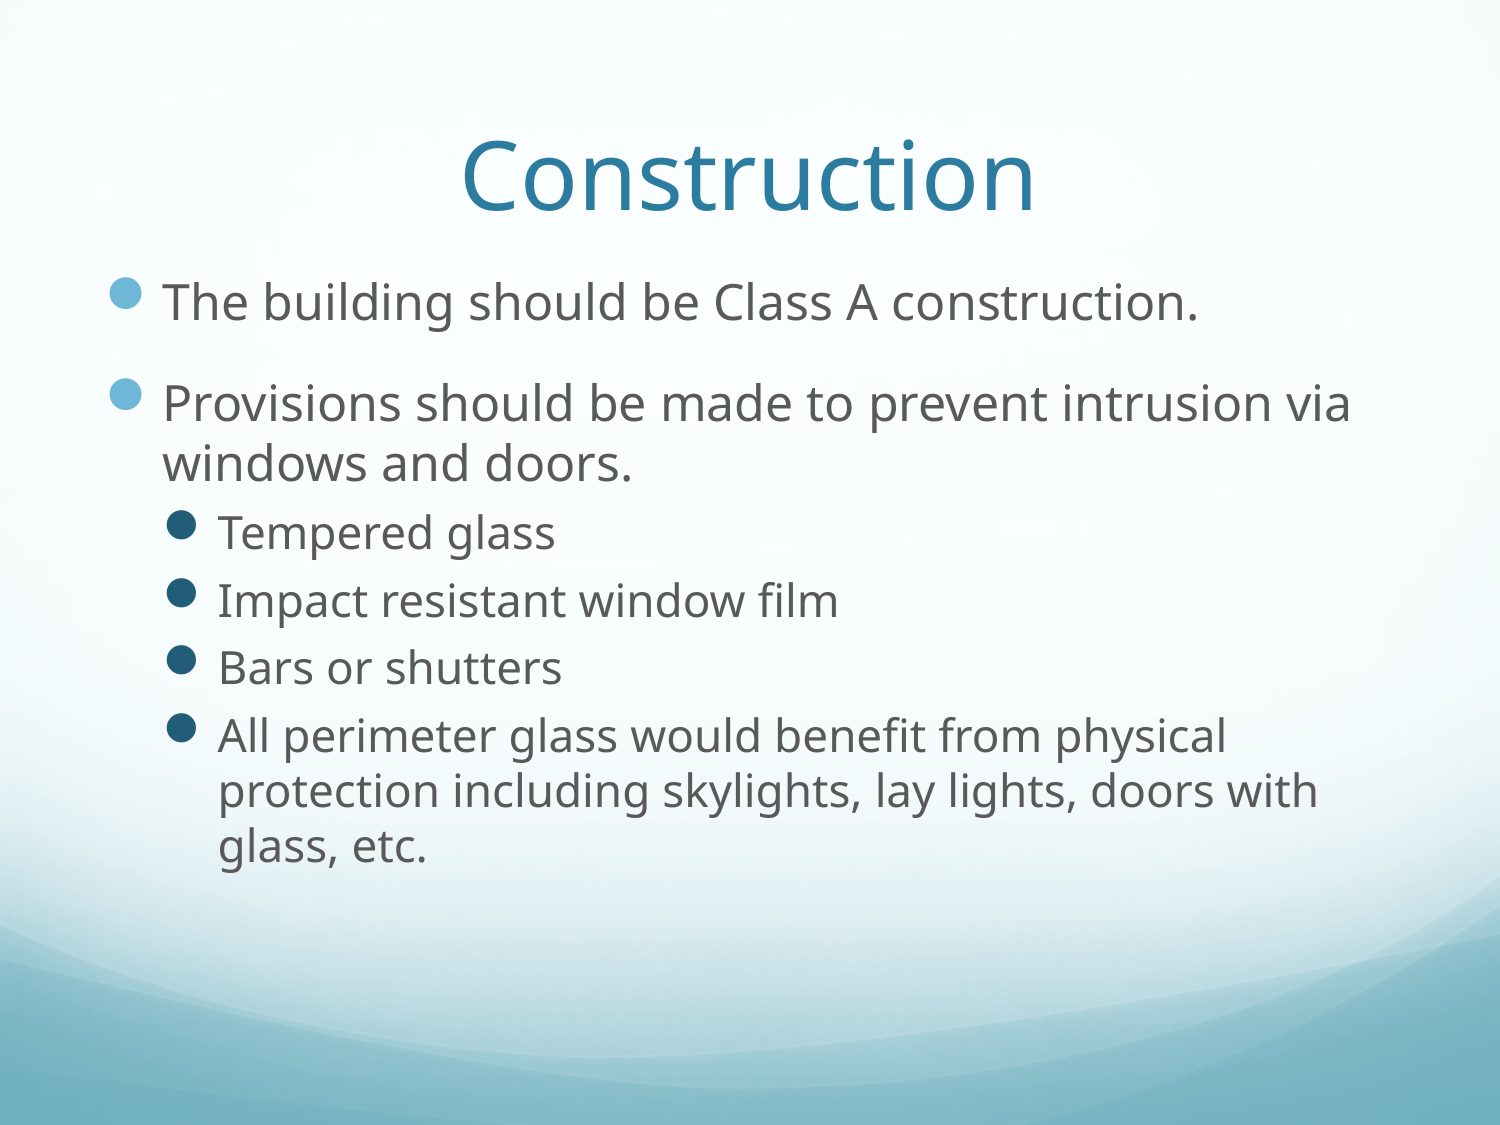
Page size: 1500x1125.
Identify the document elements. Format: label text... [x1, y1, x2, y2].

title Construction [90, 17, 1410, 237]
list The building should be Class A construction. Provisions should be made to prevent intrusion via windows and doors. Tempered glass Impact resistant window film Bars or shutters All perimeter glass would benefit from physical protection including skylights, lay lights, doors with glass, etc. [90, 262, 1410, 975]
